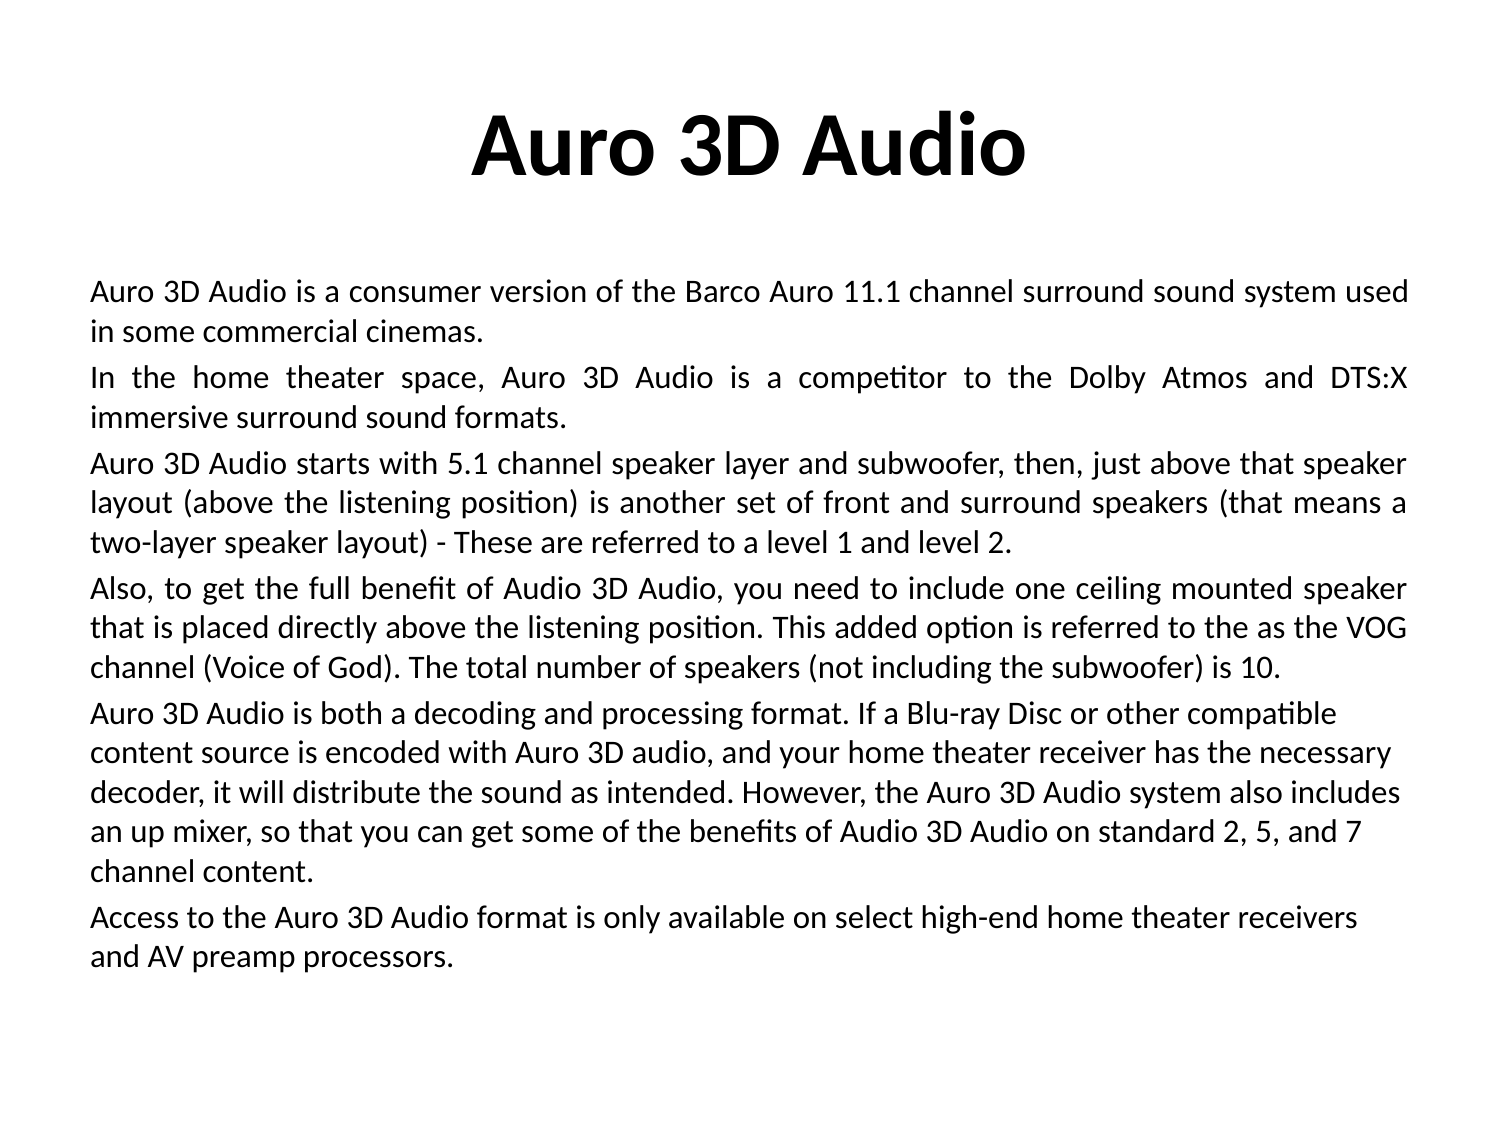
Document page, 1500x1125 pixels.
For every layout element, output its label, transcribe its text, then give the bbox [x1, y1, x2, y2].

list Auro 3D Audio is a consumer version of the Barco Auro 11.1 channel surround sound system used in some commercial cinemas. In the home theater space, Auro 3D Audio is a competitor to the Dolby Atmos and DTS:X immersive surround sound formats. Auro 3D Audio starts with 5.1 channel speaker layer and subwoofer, then, just above that speaker layout (above the listening position) is another set of front and surround speakers (that means a two-layer speaker layout) - These are referred to a level 1 and level 2. Also, to get the full benefit of Audio 3D Audio, you need to include one ceiling mounted speaker that is placed directly above the listening position. This added option is referred to the as the VOG channel (Voice of God). The total number of speakers (not including the subwoofer) is 10. Auro 3D Audio is both a decoding and processing format. If a Blu-ray Disc or other compatible content source is encoded with Auro 3D audio, and your home theater receiver has the necessary decoder, it will distribute the sound as intended. However, the Auro 3D Audio system also includes an up mixer, so that you can get some of the benefits of Audio 3D Audio on standard 2, 5, and 7 channel content. Access to the Auro 3D Audio format is only available on select high-end home theater receivers and AV preamp processors. [75, 262, 1425, 1005]
title Auro 3D Audio [75, 45, 1425, 233]
